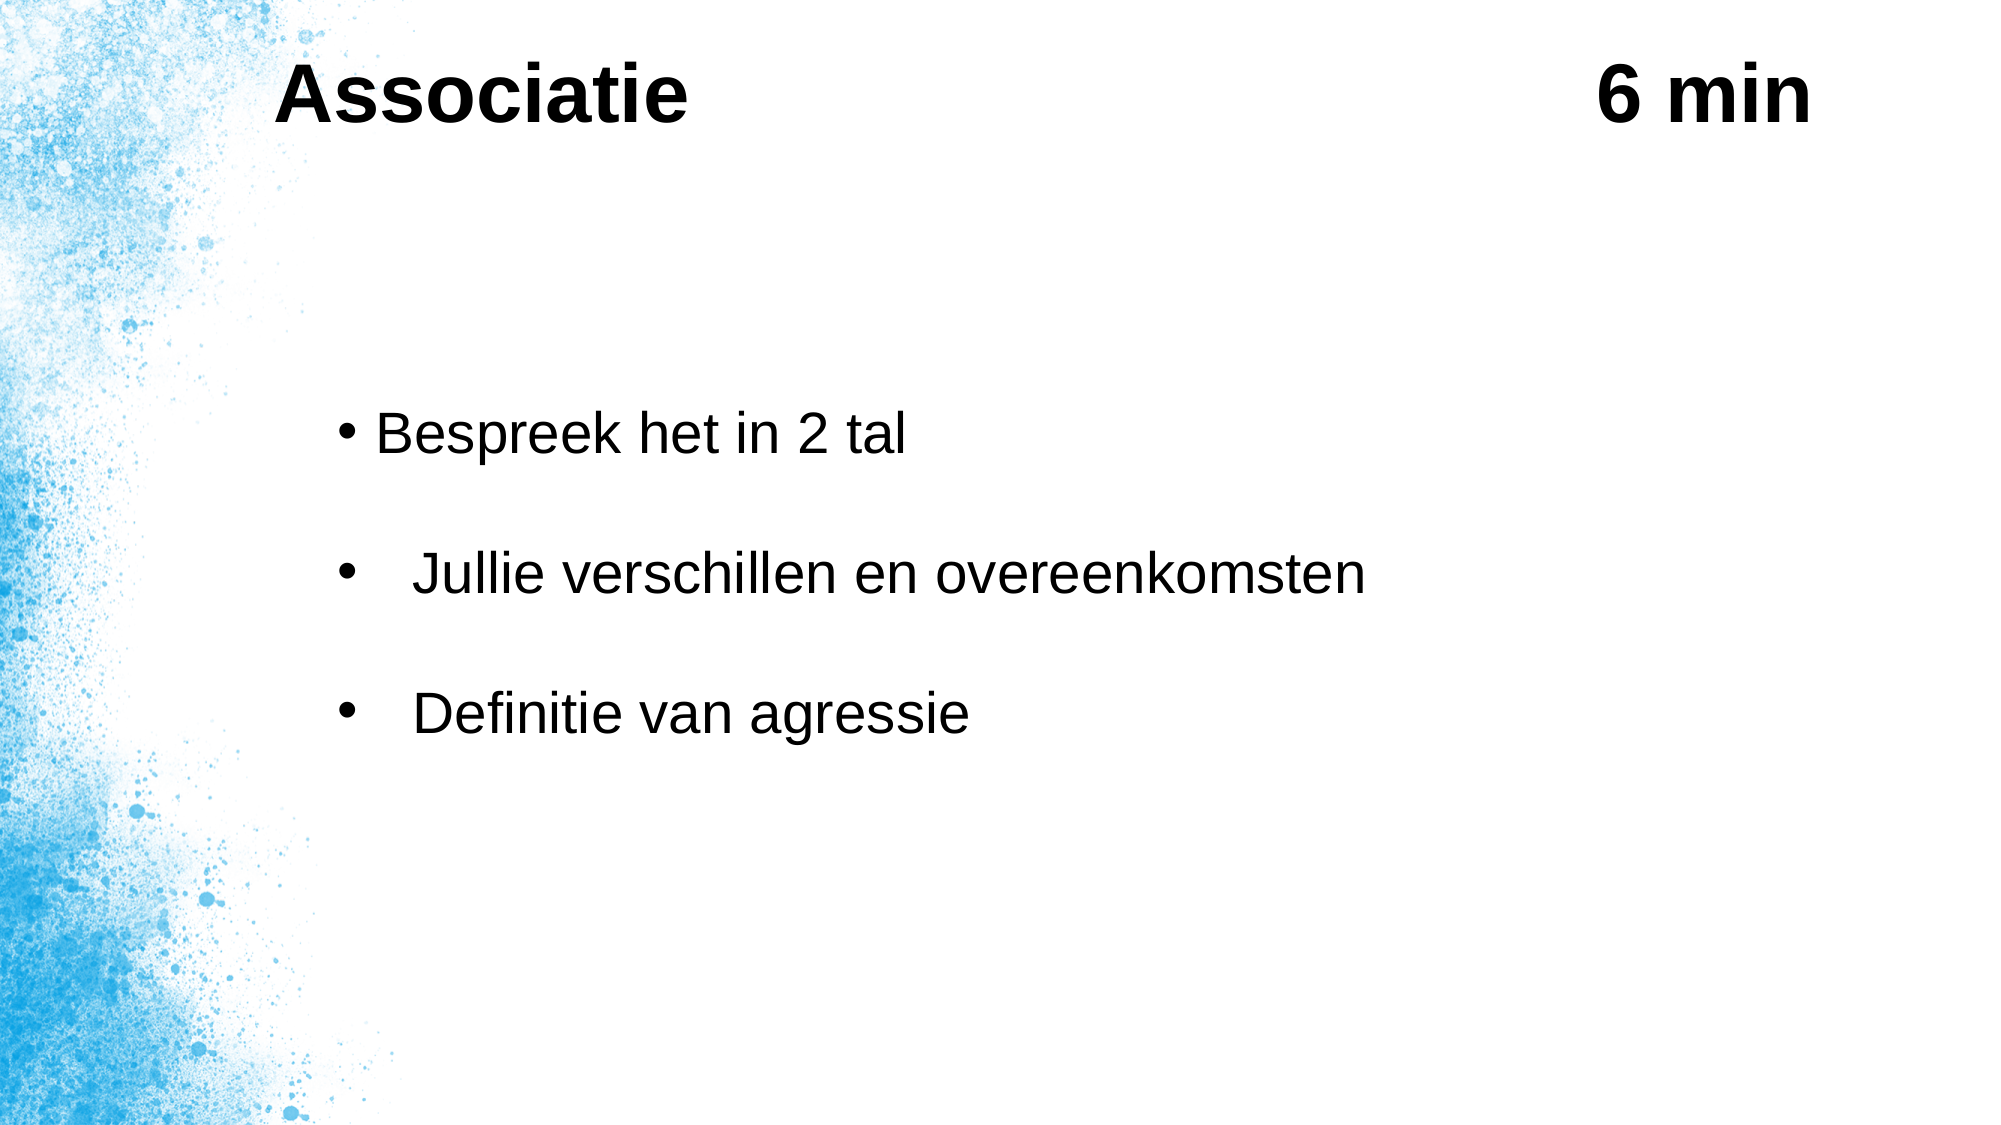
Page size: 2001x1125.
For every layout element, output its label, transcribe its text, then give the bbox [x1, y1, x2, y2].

title Associatie 6 min [273, 45, 1901, 233]
picture [0, 0, 415, 1125]
list Bespreek het in 2 tal Jullie verschillen en overeenkomsten Definitie van agressie [337, 324, 1726, 1000]
